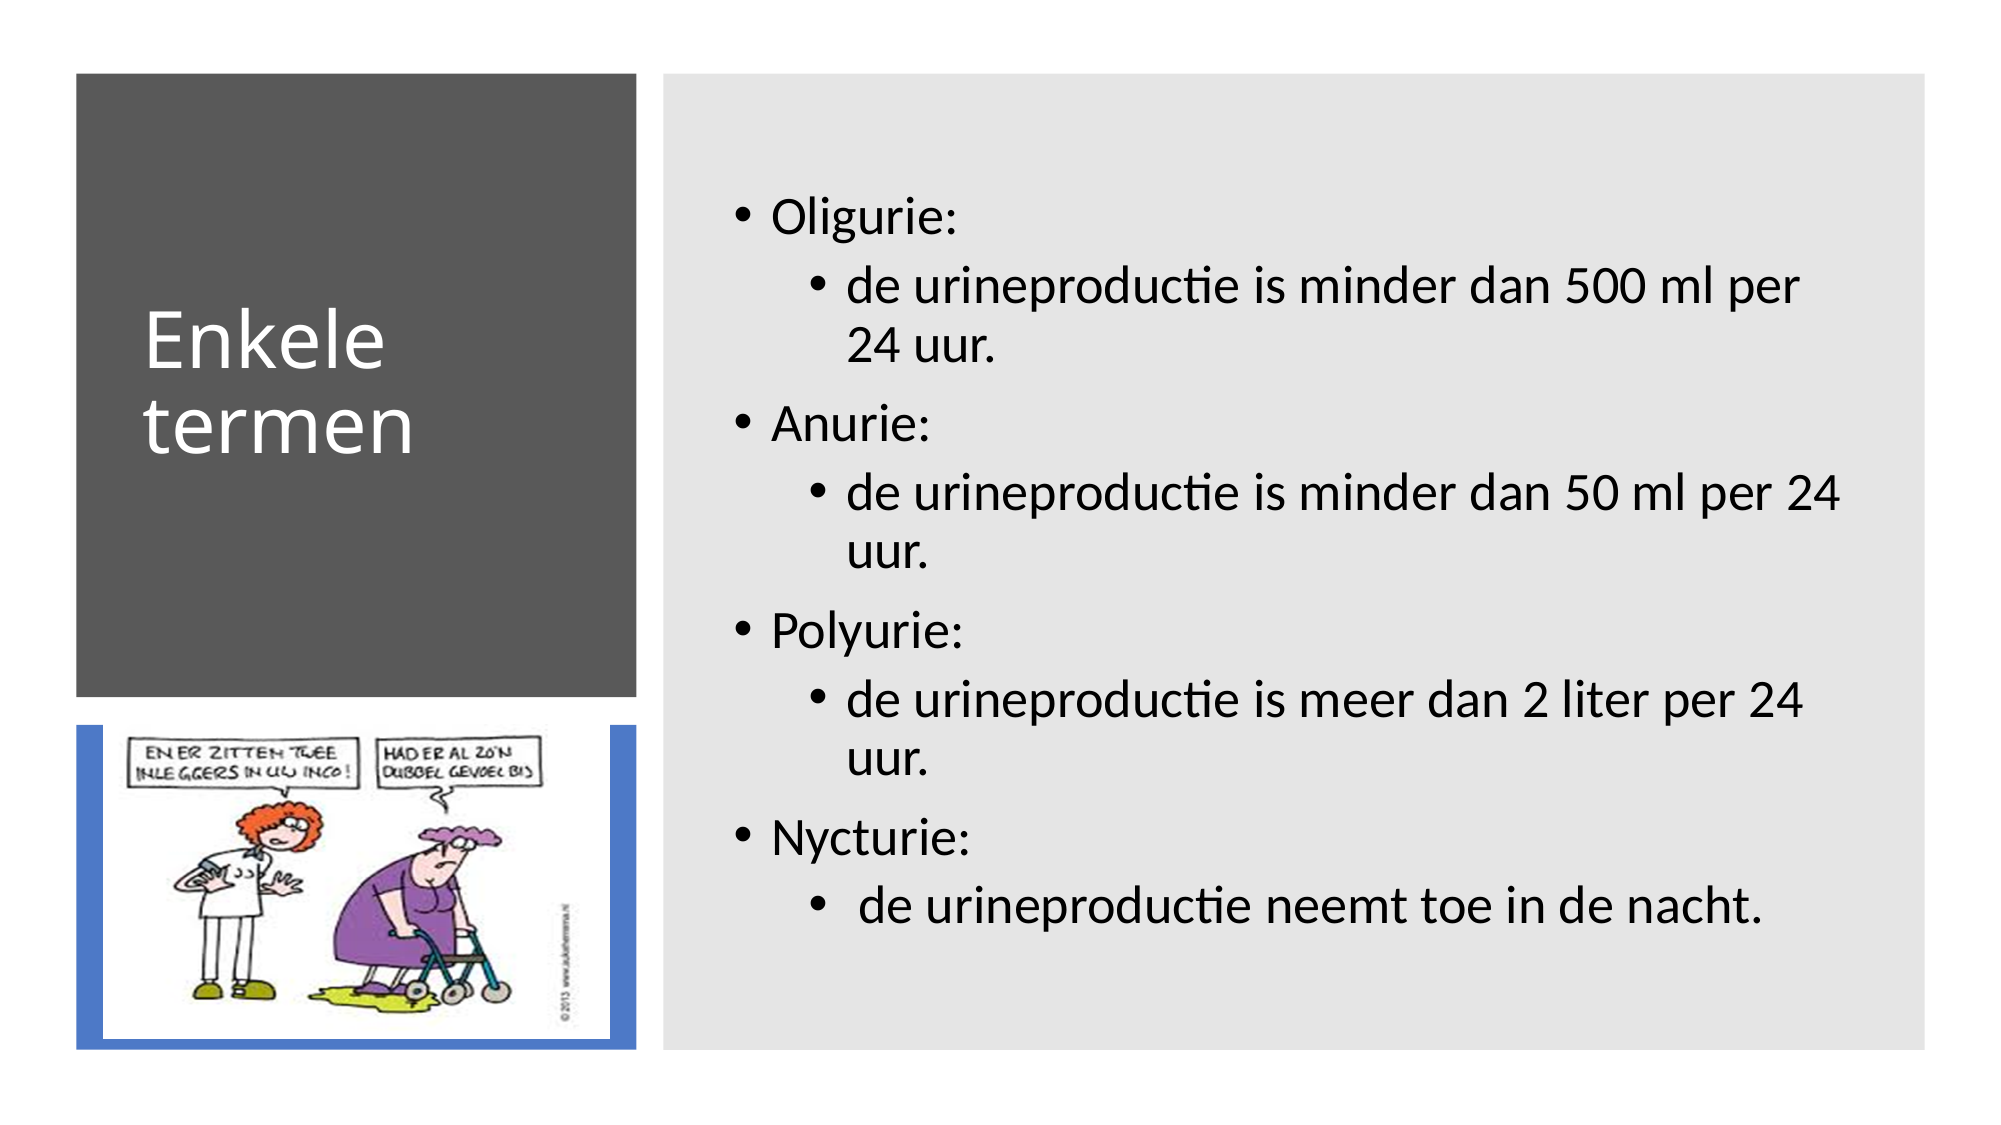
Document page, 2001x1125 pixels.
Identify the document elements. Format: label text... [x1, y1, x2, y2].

text_box [75, 72, 637, 698]
title Enkele termen [127, 120, 595, 652]
picture [103, 724, 610, 1039]
text_box [662, 72, 1926, 1051]
list Oligurie: de urineproductie is minder dan 500 ml per 24 uur. Anurie: de urineproductie is minder dan 50 ml per 24 uur. Polyurie: de urineproductie is meer dan 2 liter per 24 uur. Nycturie: de urineproductie neemt toe in de nacht. [718, 112, 1873, 1011]
text_box [75, 724, 637, 1051]
